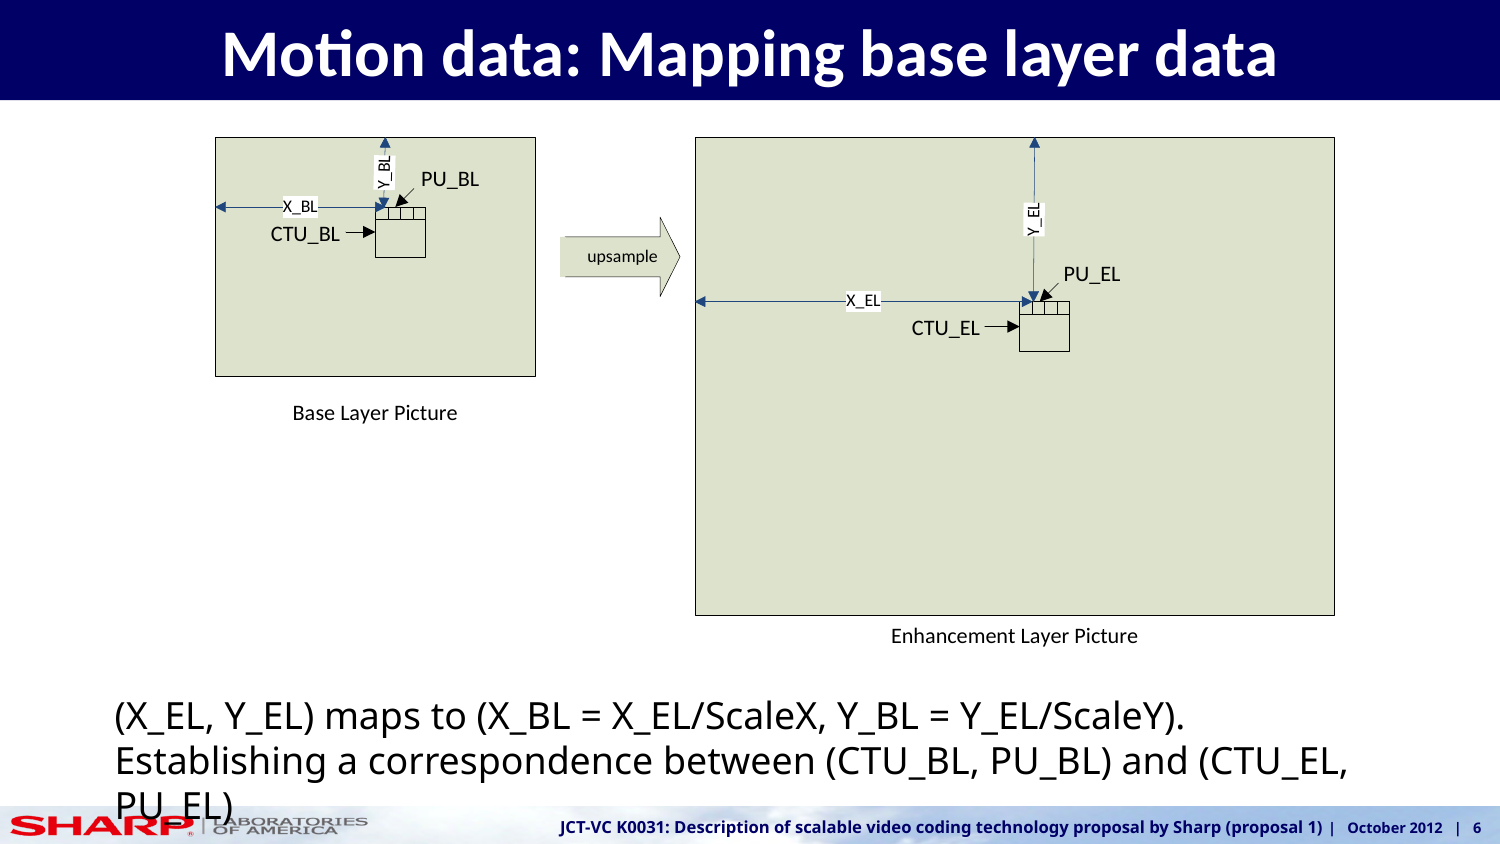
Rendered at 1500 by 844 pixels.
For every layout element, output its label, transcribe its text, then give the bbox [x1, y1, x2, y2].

picture [0, 806, 1500, 844]
text_box (X_EL, Y_EL) maps to (X_BL = X_EL/ScaleX, Y_BL = Y_EL/ScaleY). Establishing a correspondence between (CTU_BL, PU_BL) and (CTU_EL, PU_EL) [99, 684, 1463, 835]
title Motion data: Mapping base layer data [17, 0, 1484, 101]
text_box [212, 134, 1338, 660]
